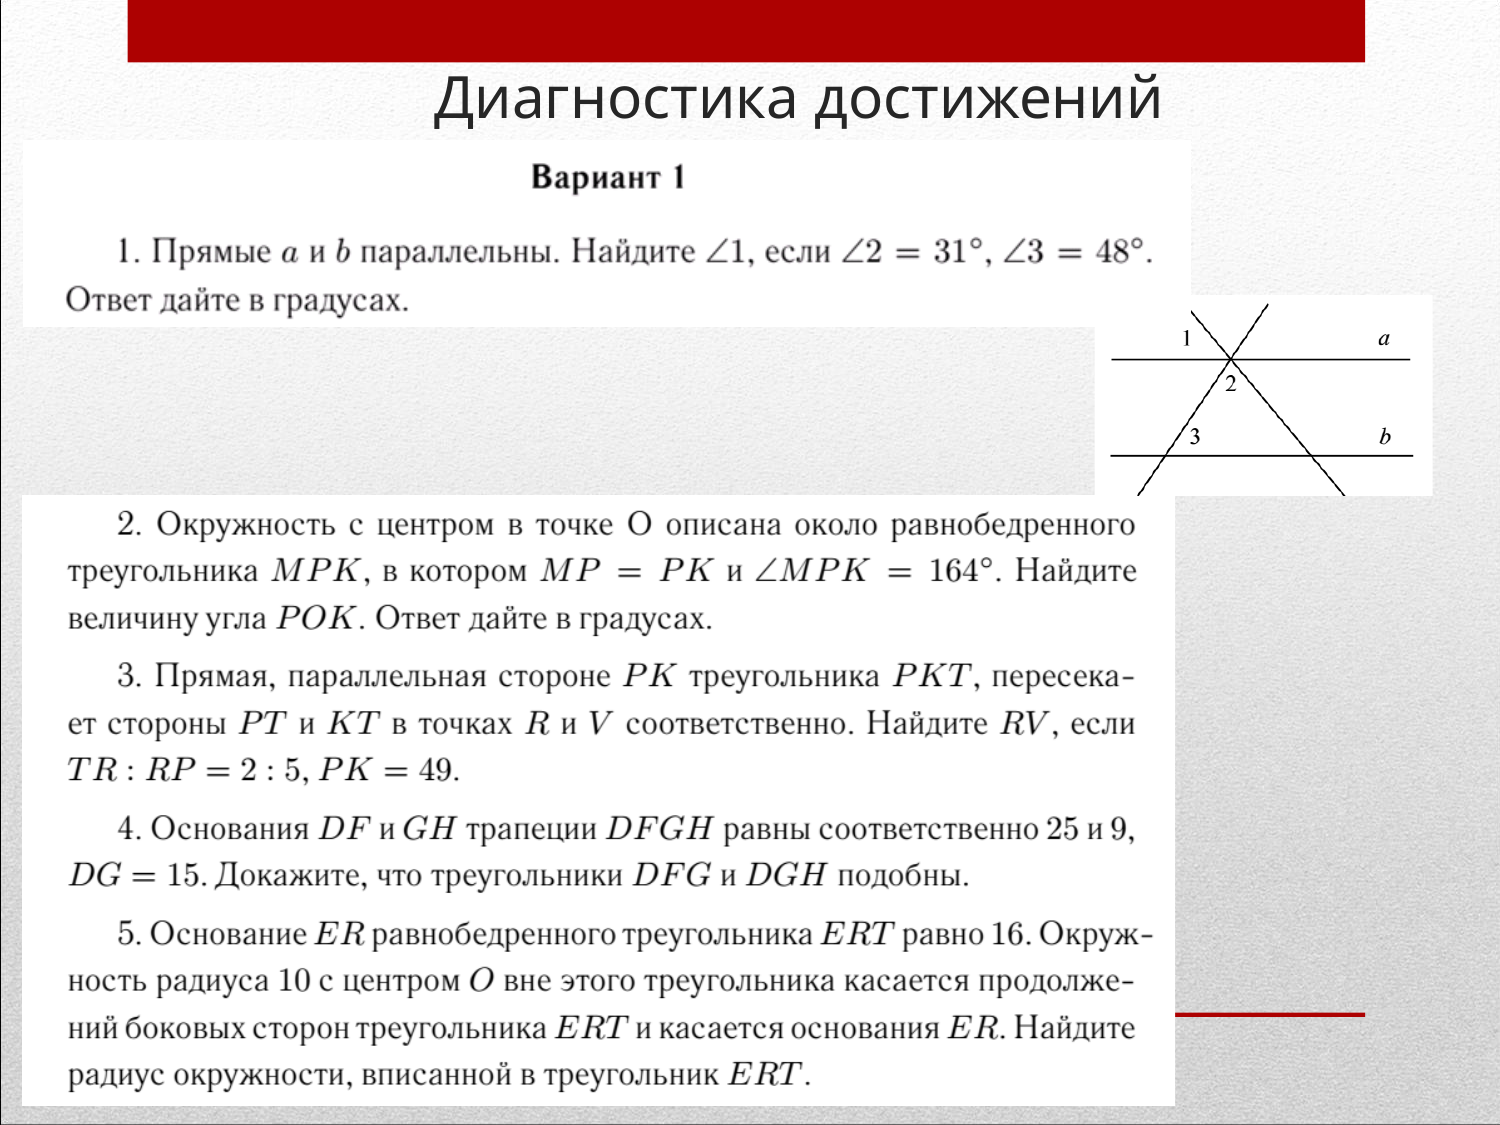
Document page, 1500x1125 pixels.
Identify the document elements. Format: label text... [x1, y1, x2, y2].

picture [0, 0, 1500, 1125]
title Диагностика достижений [419, 1, 1202, 138]
